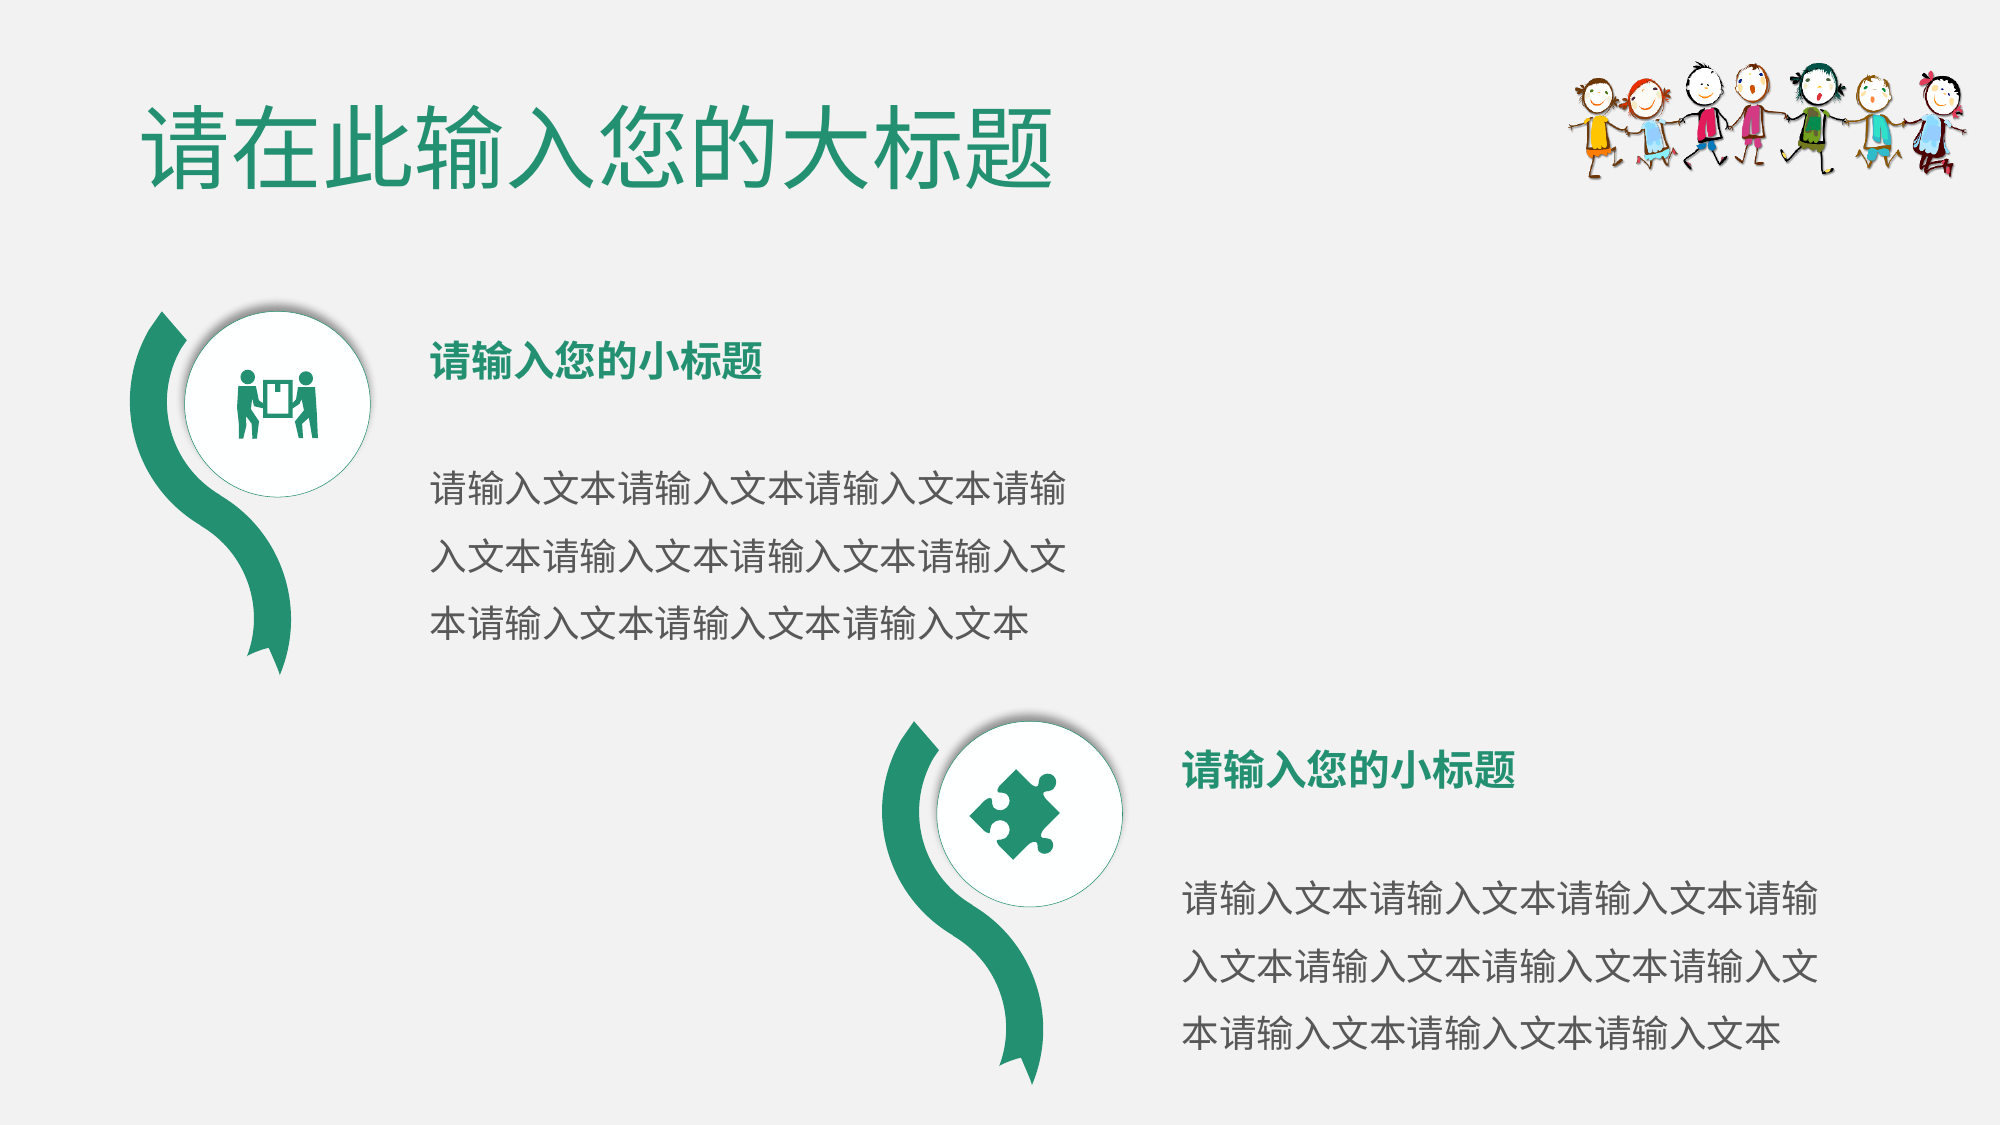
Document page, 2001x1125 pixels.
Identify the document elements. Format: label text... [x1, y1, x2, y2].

text_box [128, 309, 293, 680]
title 请在此输入您的大标题 [123, 26, 1876, 210]
text_box [298, 371, 313, 386]
text_box 请输入文本请输入文本请输入文本请输入文本请输入文本请输入文本请输入文本请输入文本请输入文本请输入文本 [414, 406, 1097, 681]
text_box [183, 310, 372, 499]
text_box [935, 720, 1124, 909]
text_box [881, 719, 1045, 1090]
text_box 请输入您的小标题 [414, 310, 1064, 406]
text_box 请输入您的小标题 [1166, 720, 1816, 816]
text_box [237, 379, 318, 439]
text_box [969, 769, 1060, 860]
picture [1876, 61, 1969, 181]
text_box 请输入文本请输入文本请输入文本请输入文本请输入文本请输入文本请输入文本请输入文本请输入文本请输入文本 [1166, 816, 1849, 1091]
text_box [240, 369, 256, 385]
